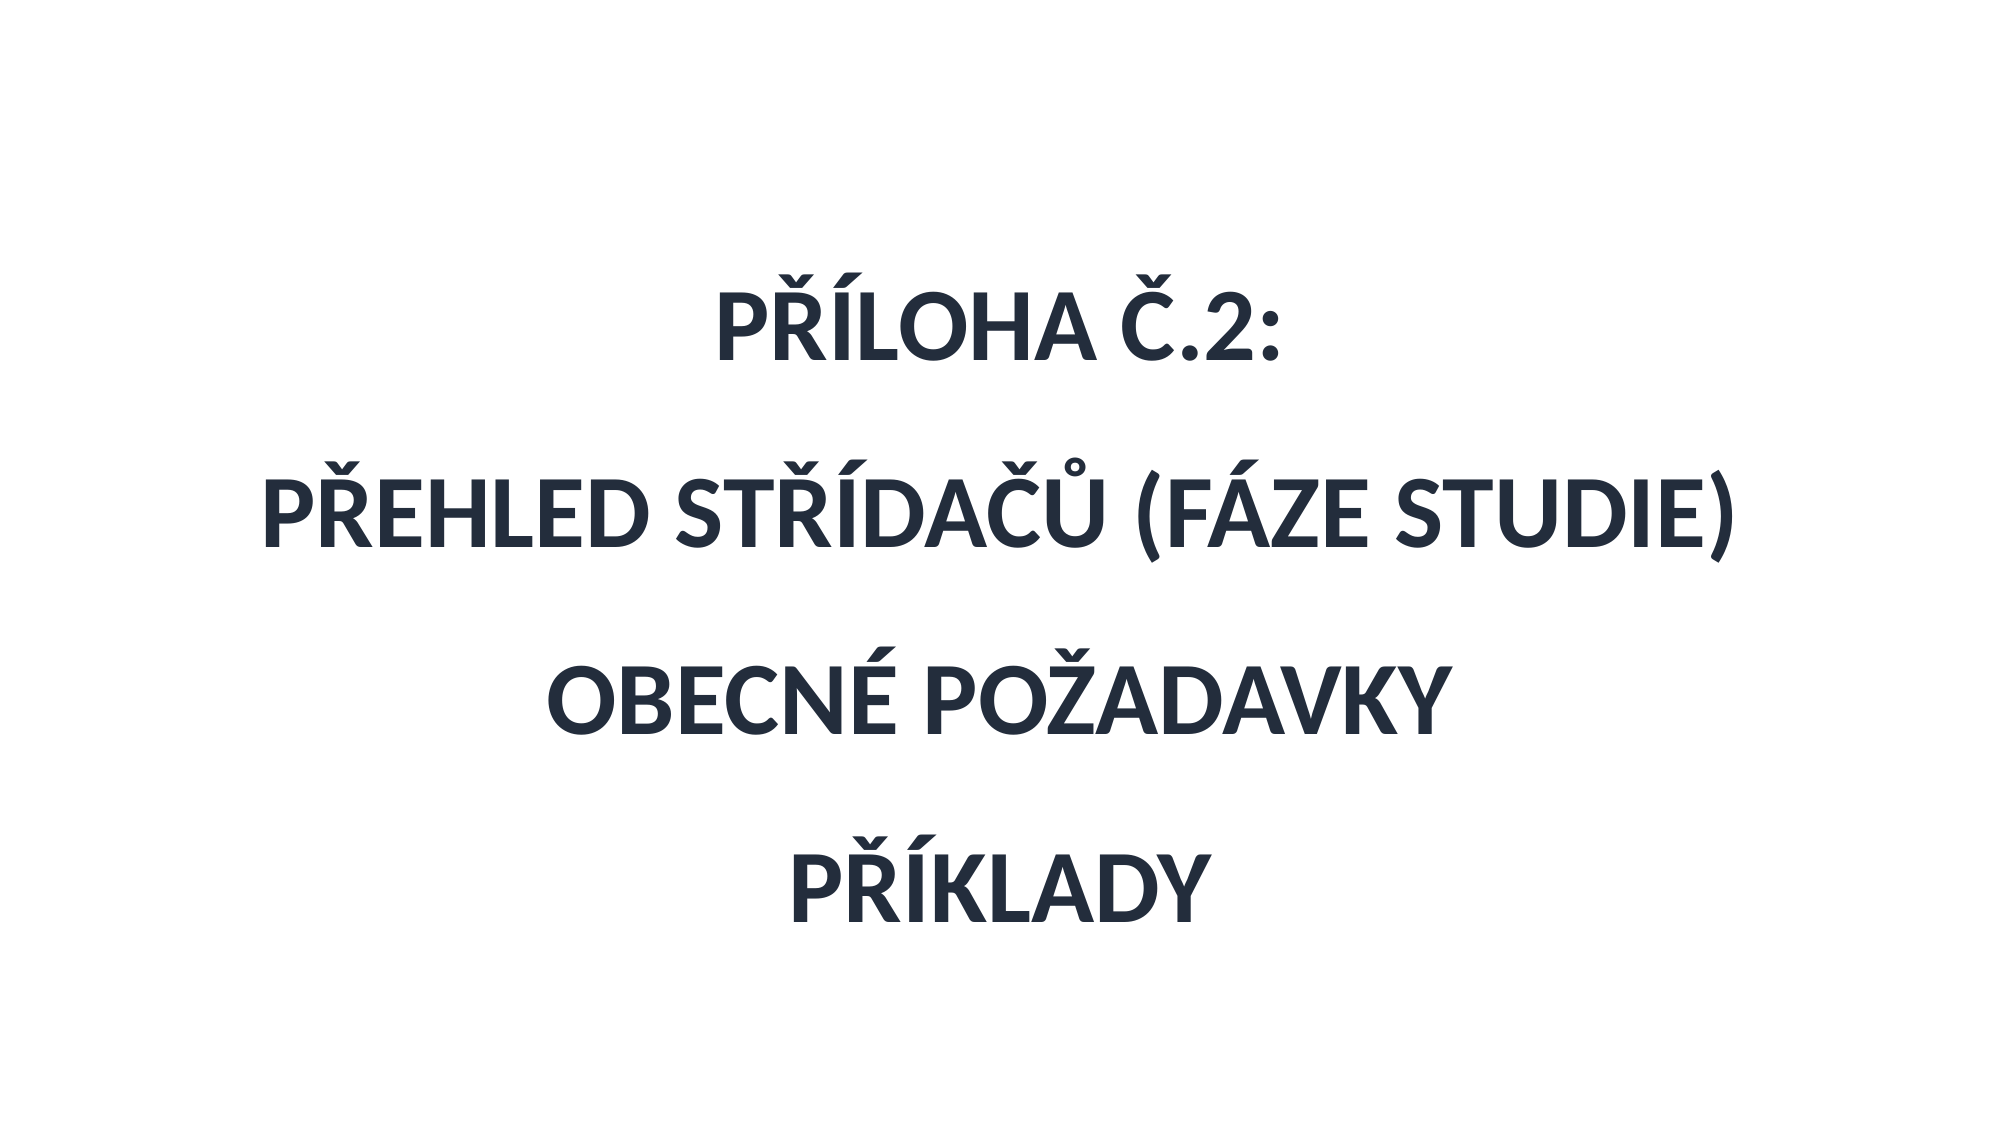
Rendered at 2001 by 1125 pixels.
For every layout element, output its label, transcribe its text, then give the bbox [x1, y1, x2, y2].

text_box PŘÍLOHA Č.2: PŘEHLED STŘÍDAČŮ (FÁZE STUDIE) OBECNÉ POŽADAVKY PŘÍKLADY [134, 185, 1866, 951]
